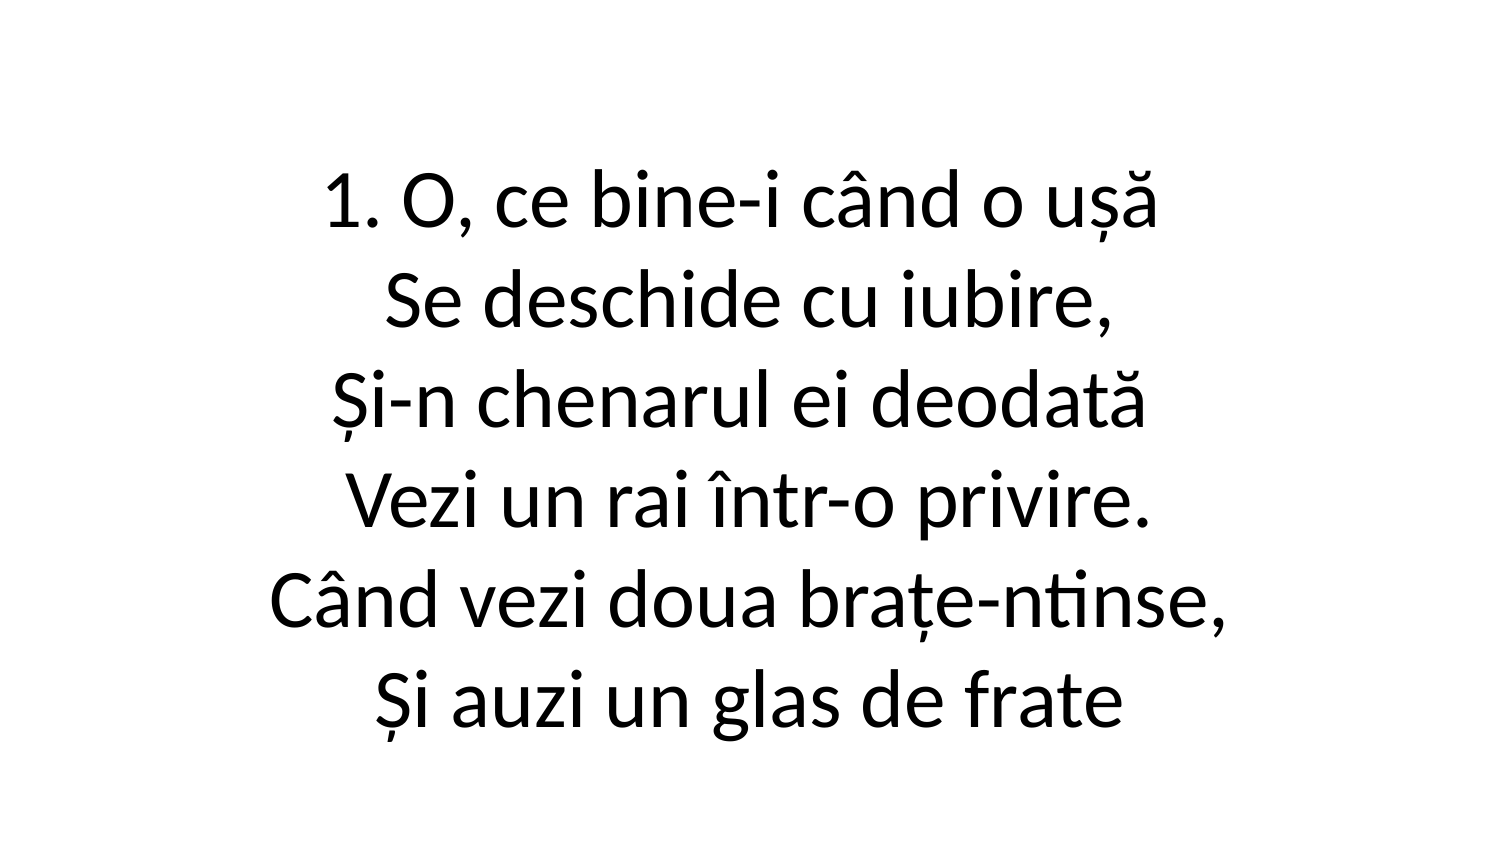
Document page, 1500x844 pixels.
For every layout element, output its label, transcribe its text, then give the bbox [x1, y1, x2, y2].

text_box 1. O, ce bine-i când o ușă Se deschide cu iubire, Și-n chenarul ei deodată Vezi un rai într-o privire. Când vezi doua brațe-ntinse, Și auzi un glas de frate [254, 92, 1246, 752]
